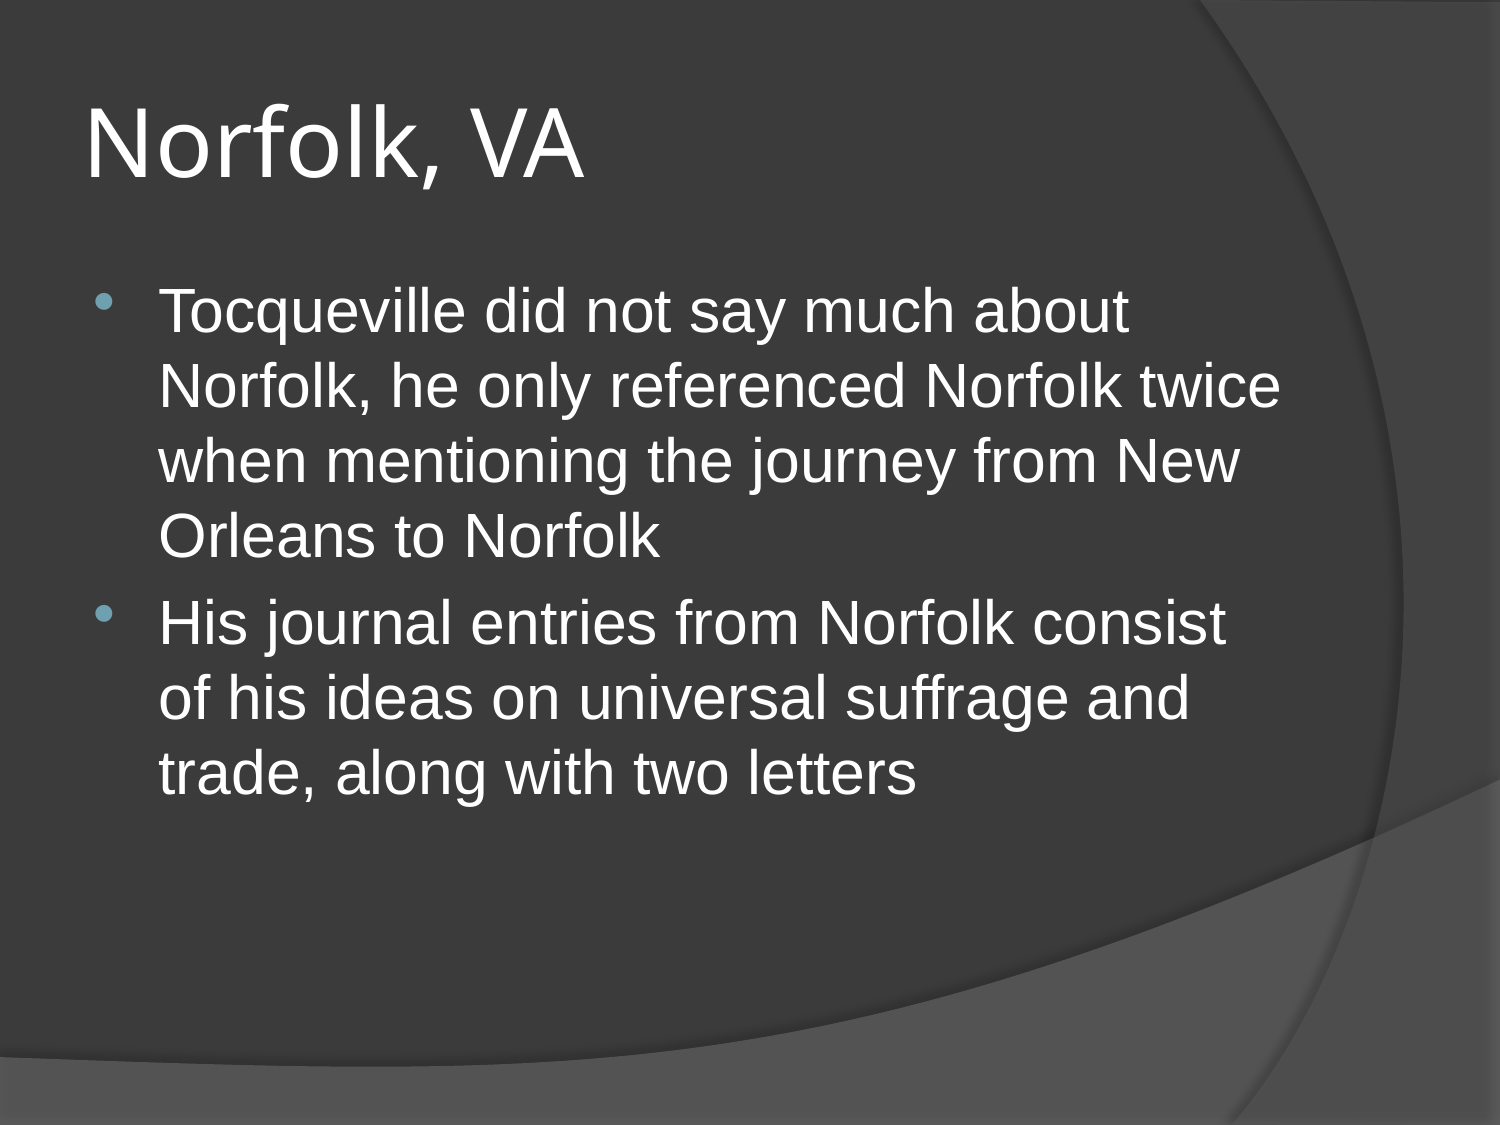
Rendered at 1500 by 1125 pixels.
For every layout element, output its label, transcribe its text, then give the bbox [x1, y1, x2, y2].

list Tocqueville did not say much about Norfolk, he only referenced Norfolk twice when mentioning the journey from New Orleans to Norfolk His journal entries from Norfolk consist of his ideas on universal suffrage and trade, along with two letters [75, 262, 1300, 1005]
title Norfolk, VA [75, 45, 1300, 233]
